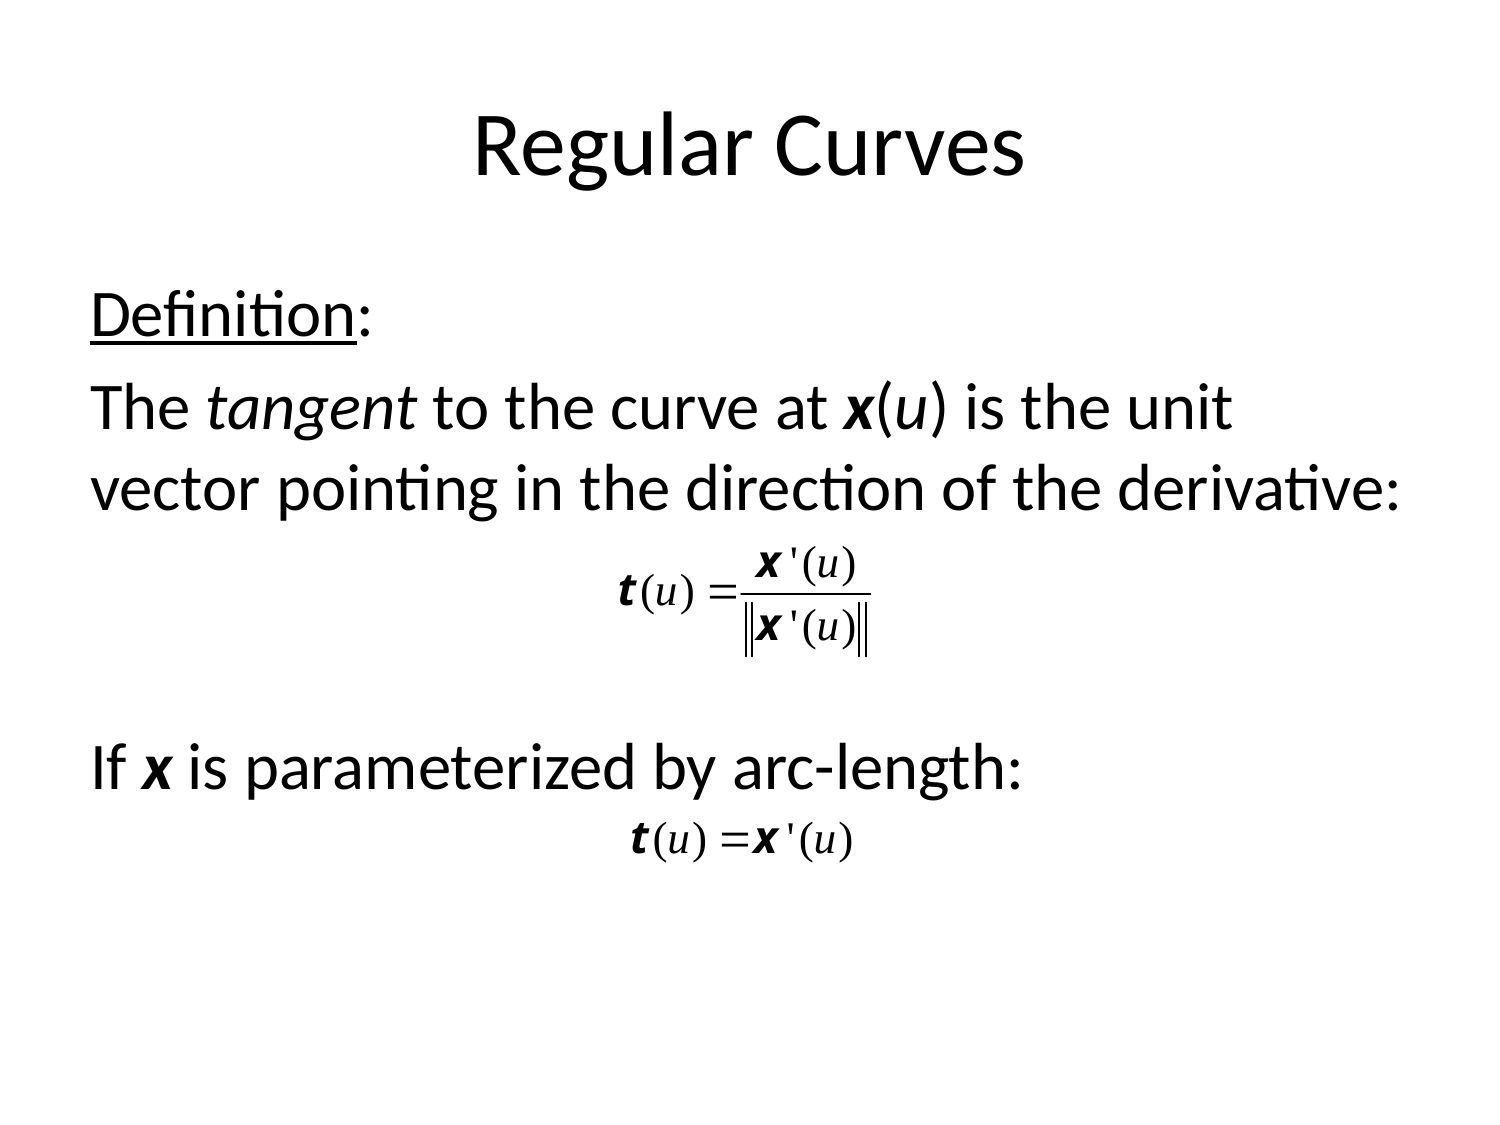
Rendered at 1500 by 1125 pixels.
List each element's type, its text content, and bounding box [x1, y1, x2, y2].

list Definition: The tangent to the curve at x(u) is the unit vector pointing in the direction of the derivative: If x is parameterized by arc-length: [75, 262, 1425, 1005]
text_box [627, 812, 862, 873]
title Regular Curves [75, 45, 1425, 233]
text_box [614, 534, 879, 666]
